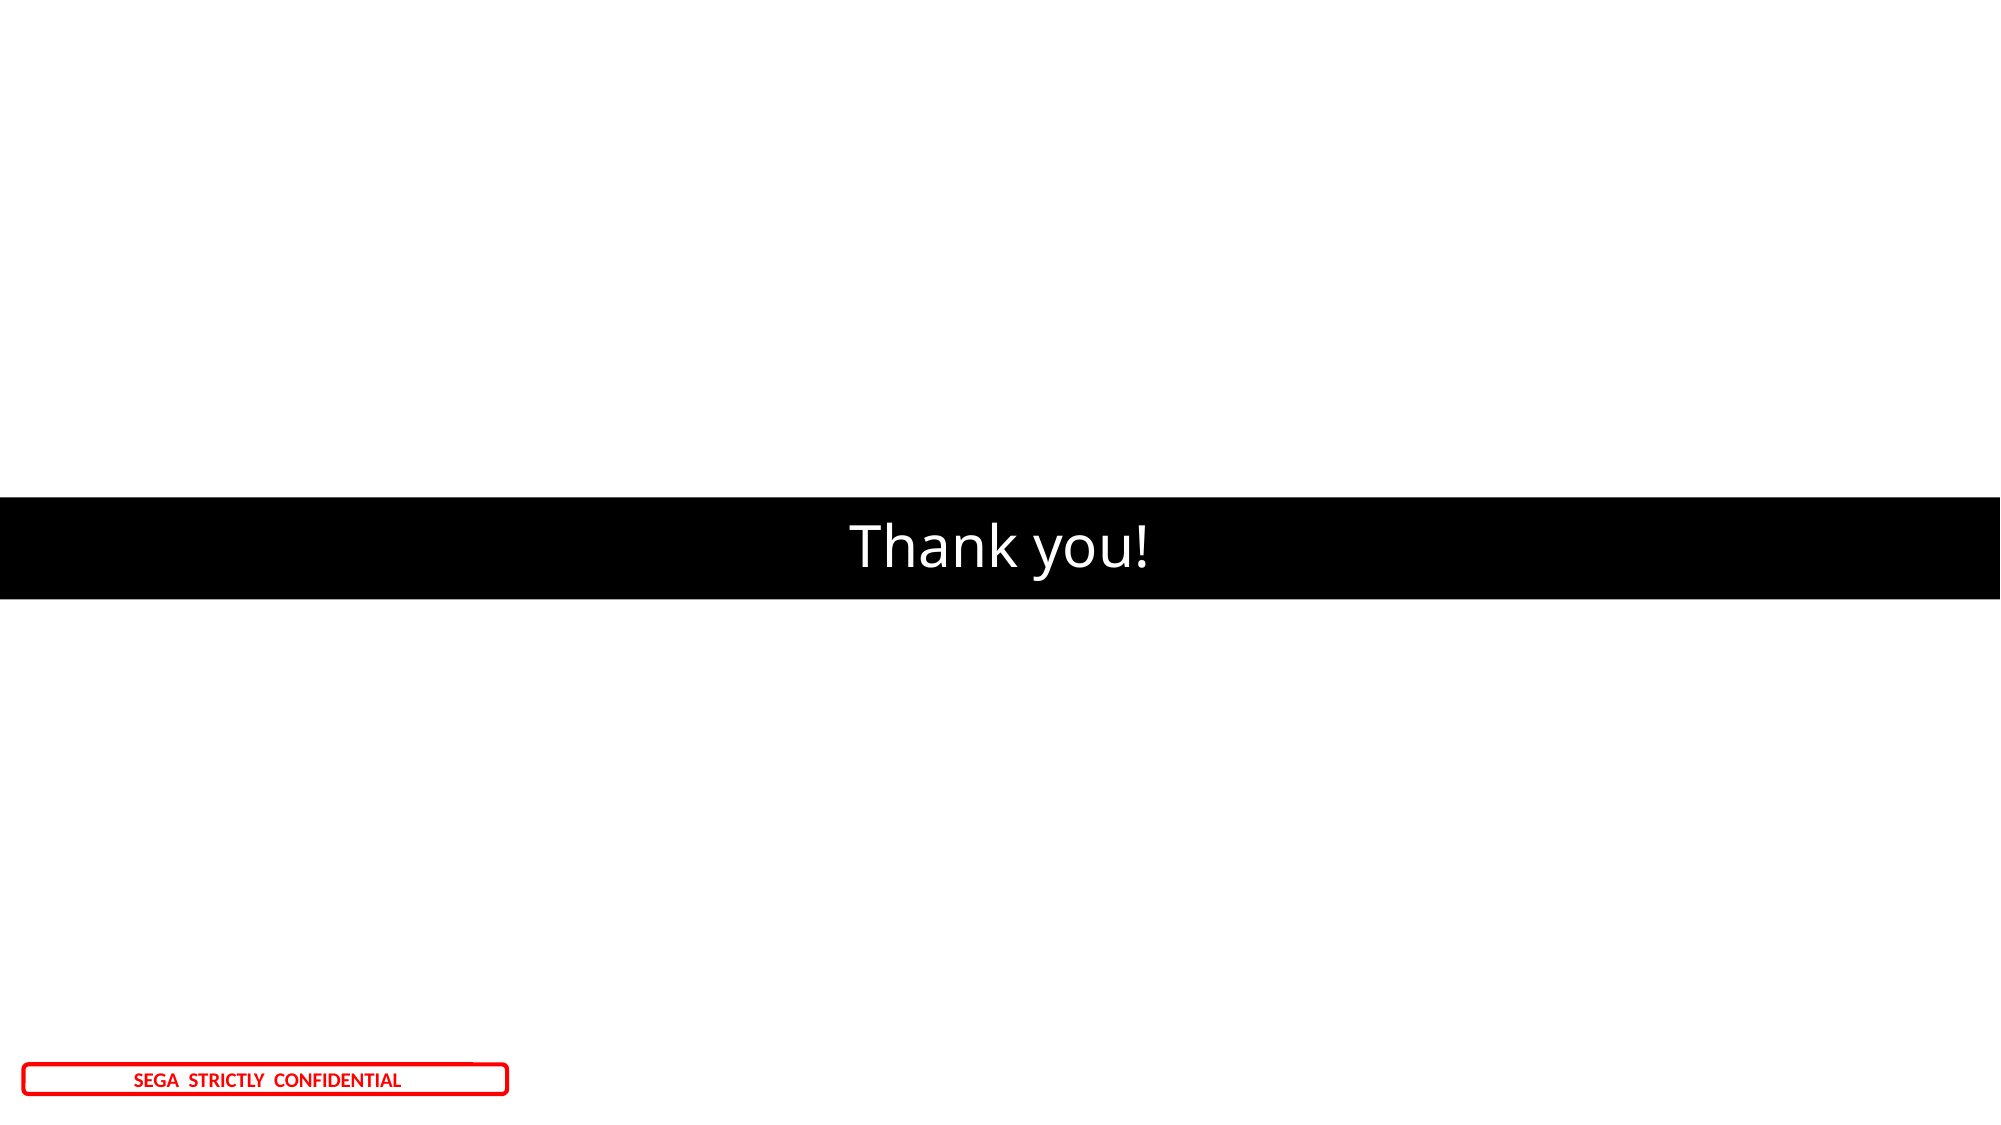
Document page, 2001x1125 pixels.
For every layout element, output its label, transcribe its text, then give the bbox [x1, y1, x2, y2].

text_box Thank you! [835, 501, 1165, 587]
text_box [0, 495, 2000, 601]
